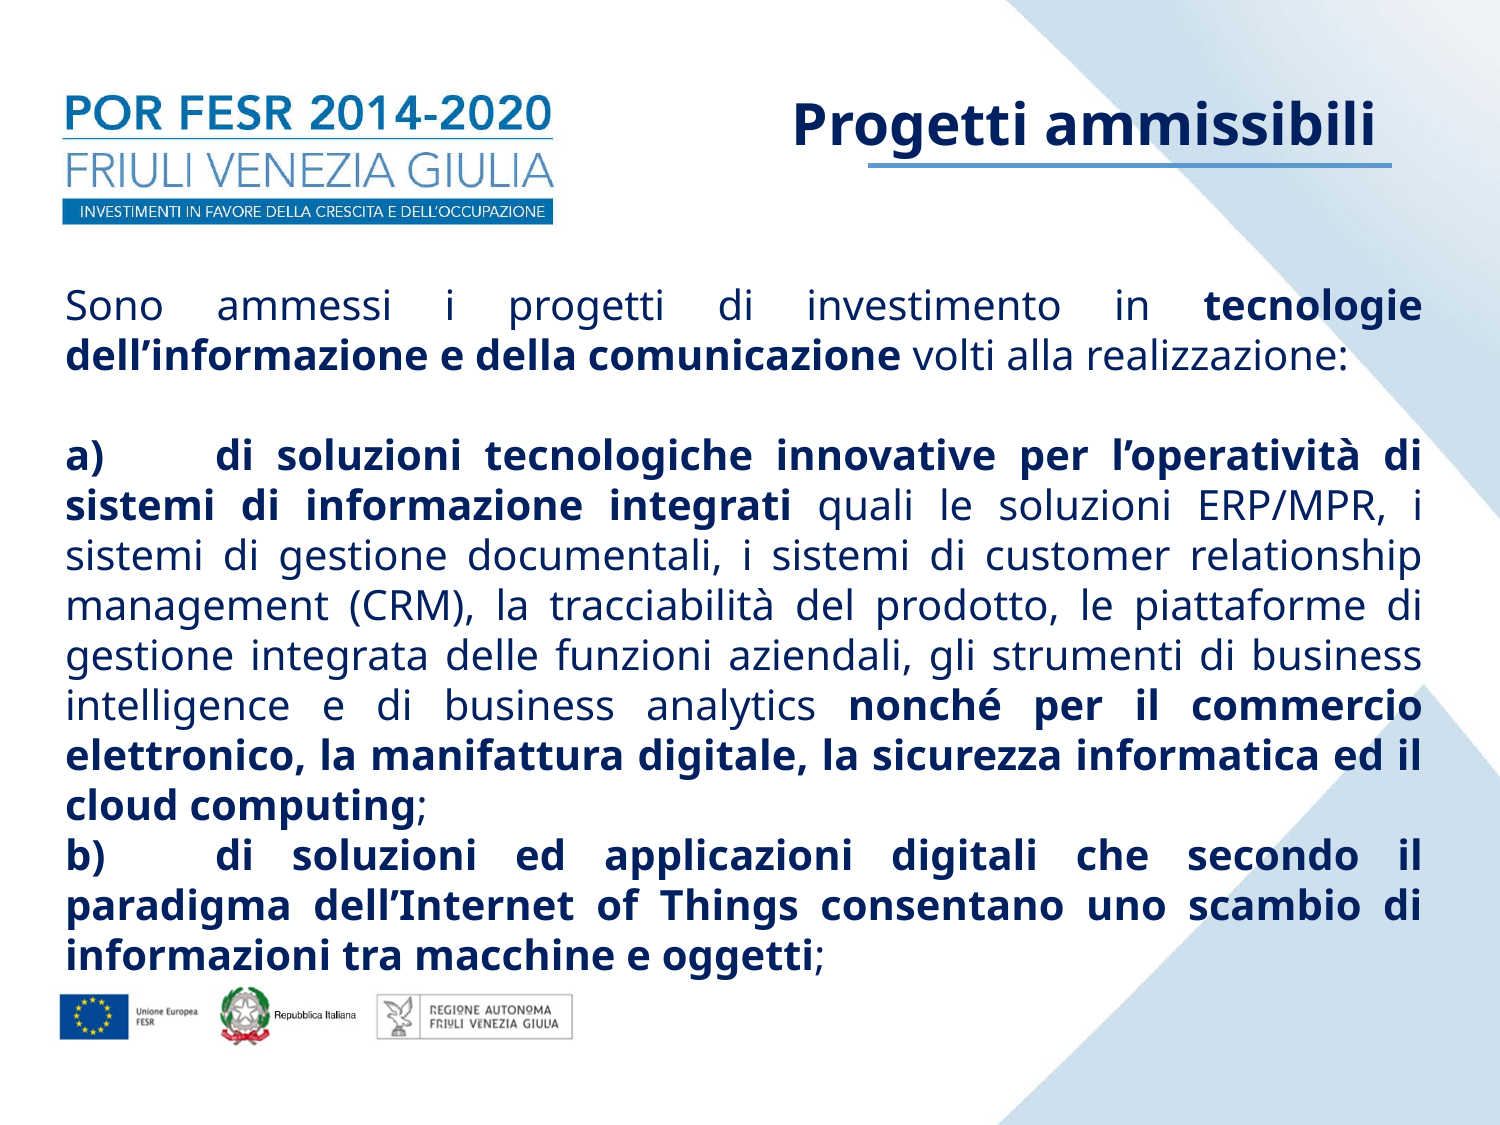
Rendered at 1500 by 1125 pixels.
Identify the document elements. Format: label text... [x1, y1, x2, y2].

picture [0, 0, 1500, 1125]
text_box Progetti ammissibili [690, 79, 1393, 165]
text_box Sono ammessi i progetti di investimento in tecnologie dell’informazione e della comunicazione volti alla realizzazione: a) di soluzioni tecnologiche innovative per l’operatività di sistemi di informazione integrati quali le soluzioni ERP/MPR, i sistemi di gestione documentali, i sistemi di customer relationship management (CRM), la tracciabilità del prodotto, le piattaforme di gestione integrata delle funzioni aziendali, gli strumenti di business intelligence e di business analytics nonché per il commercio elettronico, la manifattura digitale, la sicurezza informatica ed il cloud computing; b) di soluzioni ed applicazioni digitali che secondo il paradigma dell’Internet of Things consentano uno scambio di informazioni tra macchine e oggetti; [64, 278, 1424, 1001]
